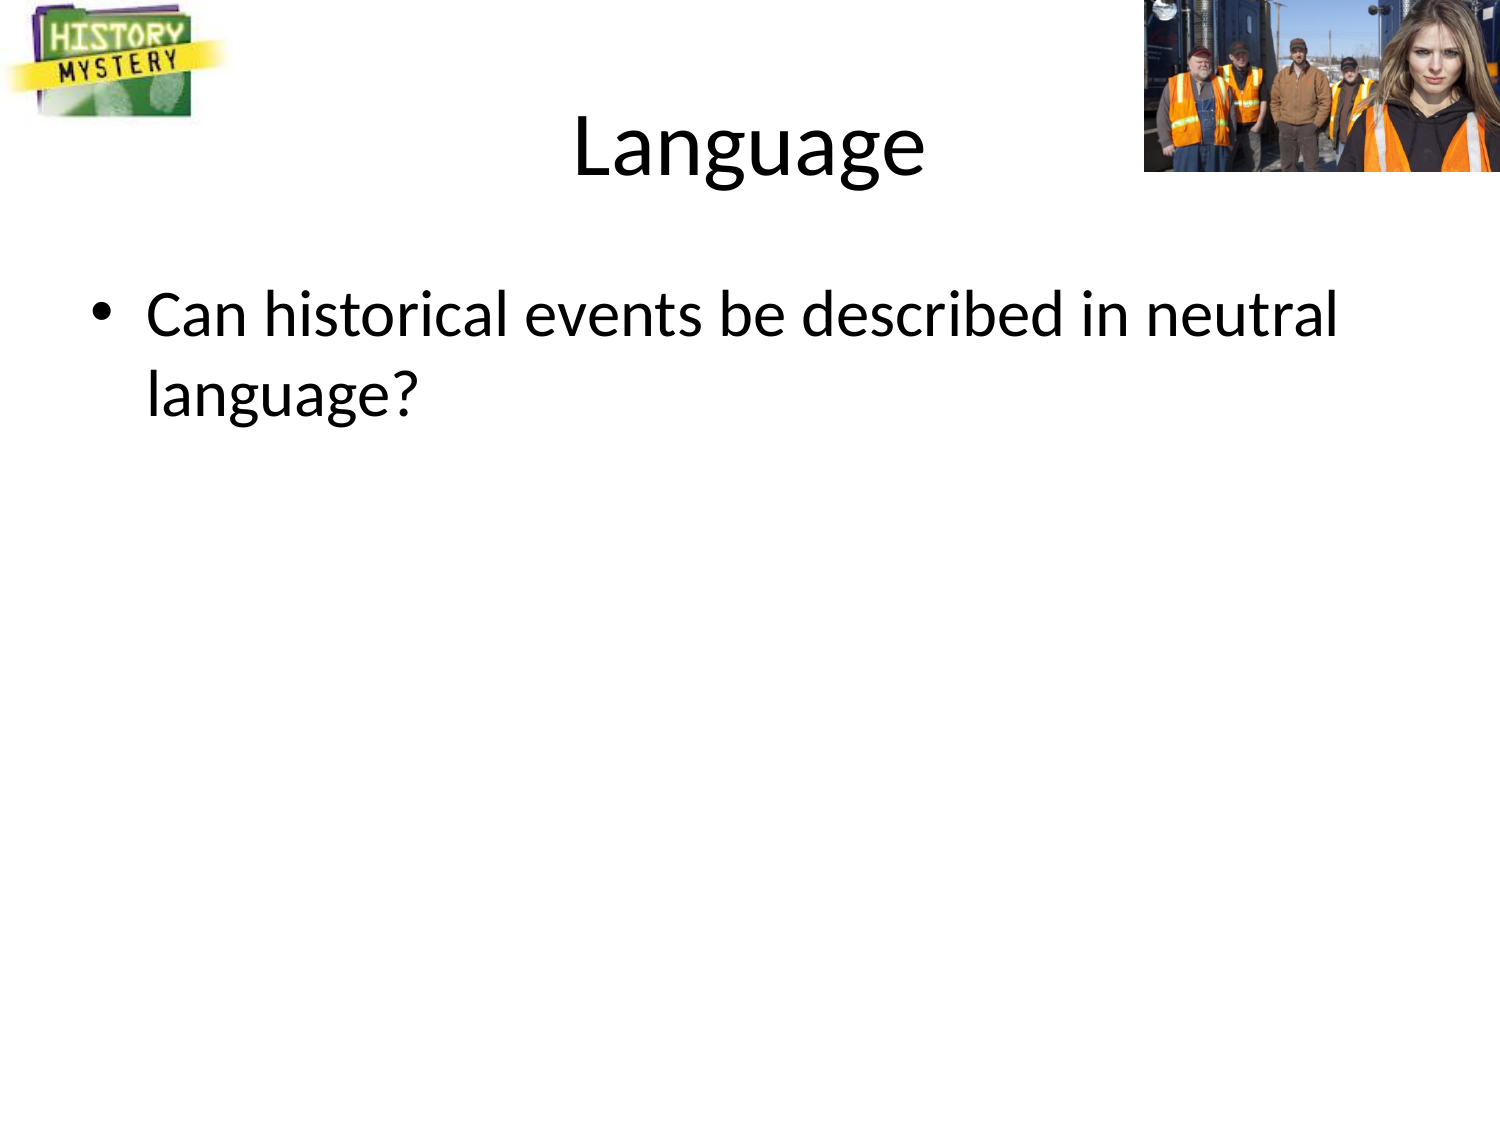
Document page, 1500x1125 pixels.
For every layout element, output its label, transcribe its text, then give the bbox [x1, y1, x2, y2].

list Can historical events be described in neutral language? [75, 262, 1425, 1005]
picture [1144, 0, 1500, 172]
title Language [75, 45, 1425, 233]
picture [0, 0, 235, 138]
